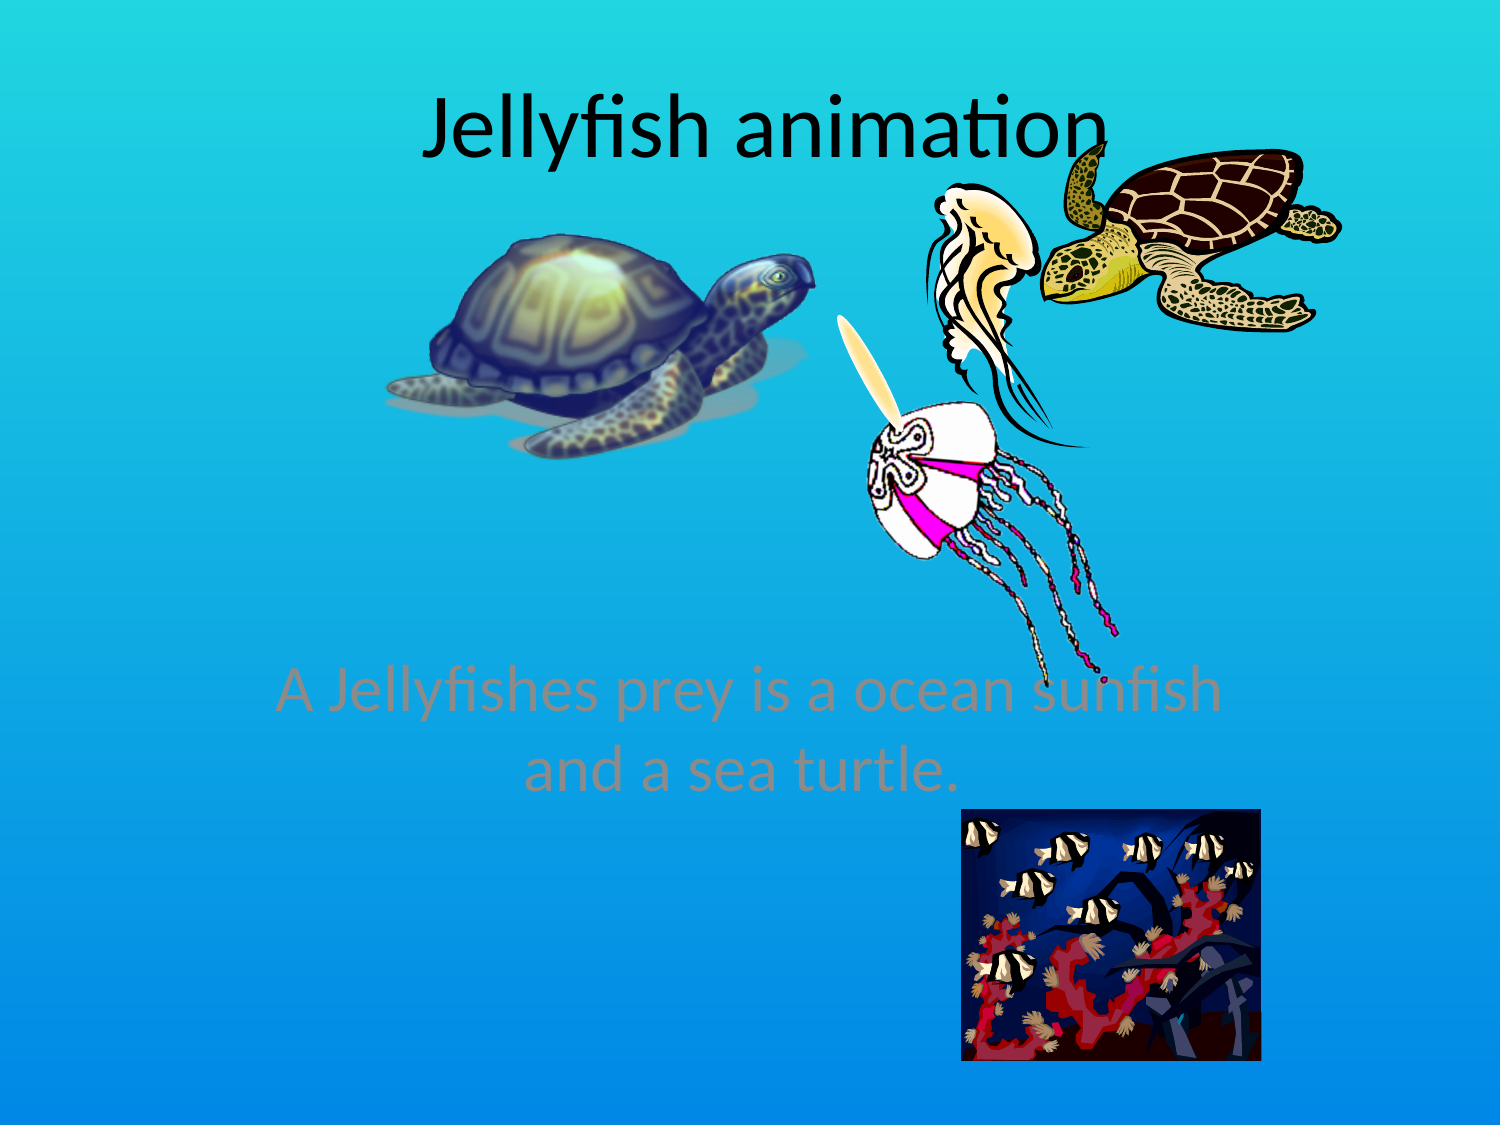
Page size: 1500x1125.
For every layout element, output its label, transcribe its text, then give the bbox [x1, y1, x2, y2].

title Jellyfish animation [128, 0, 1404, 242]
picture [960, 810, 1262, 1062]
subtitle A Jellyfishes prey is a ocean sunfish and a sea turtle. [225, 637, 1275, 925]
picture [0, 116, 1500, 678]
